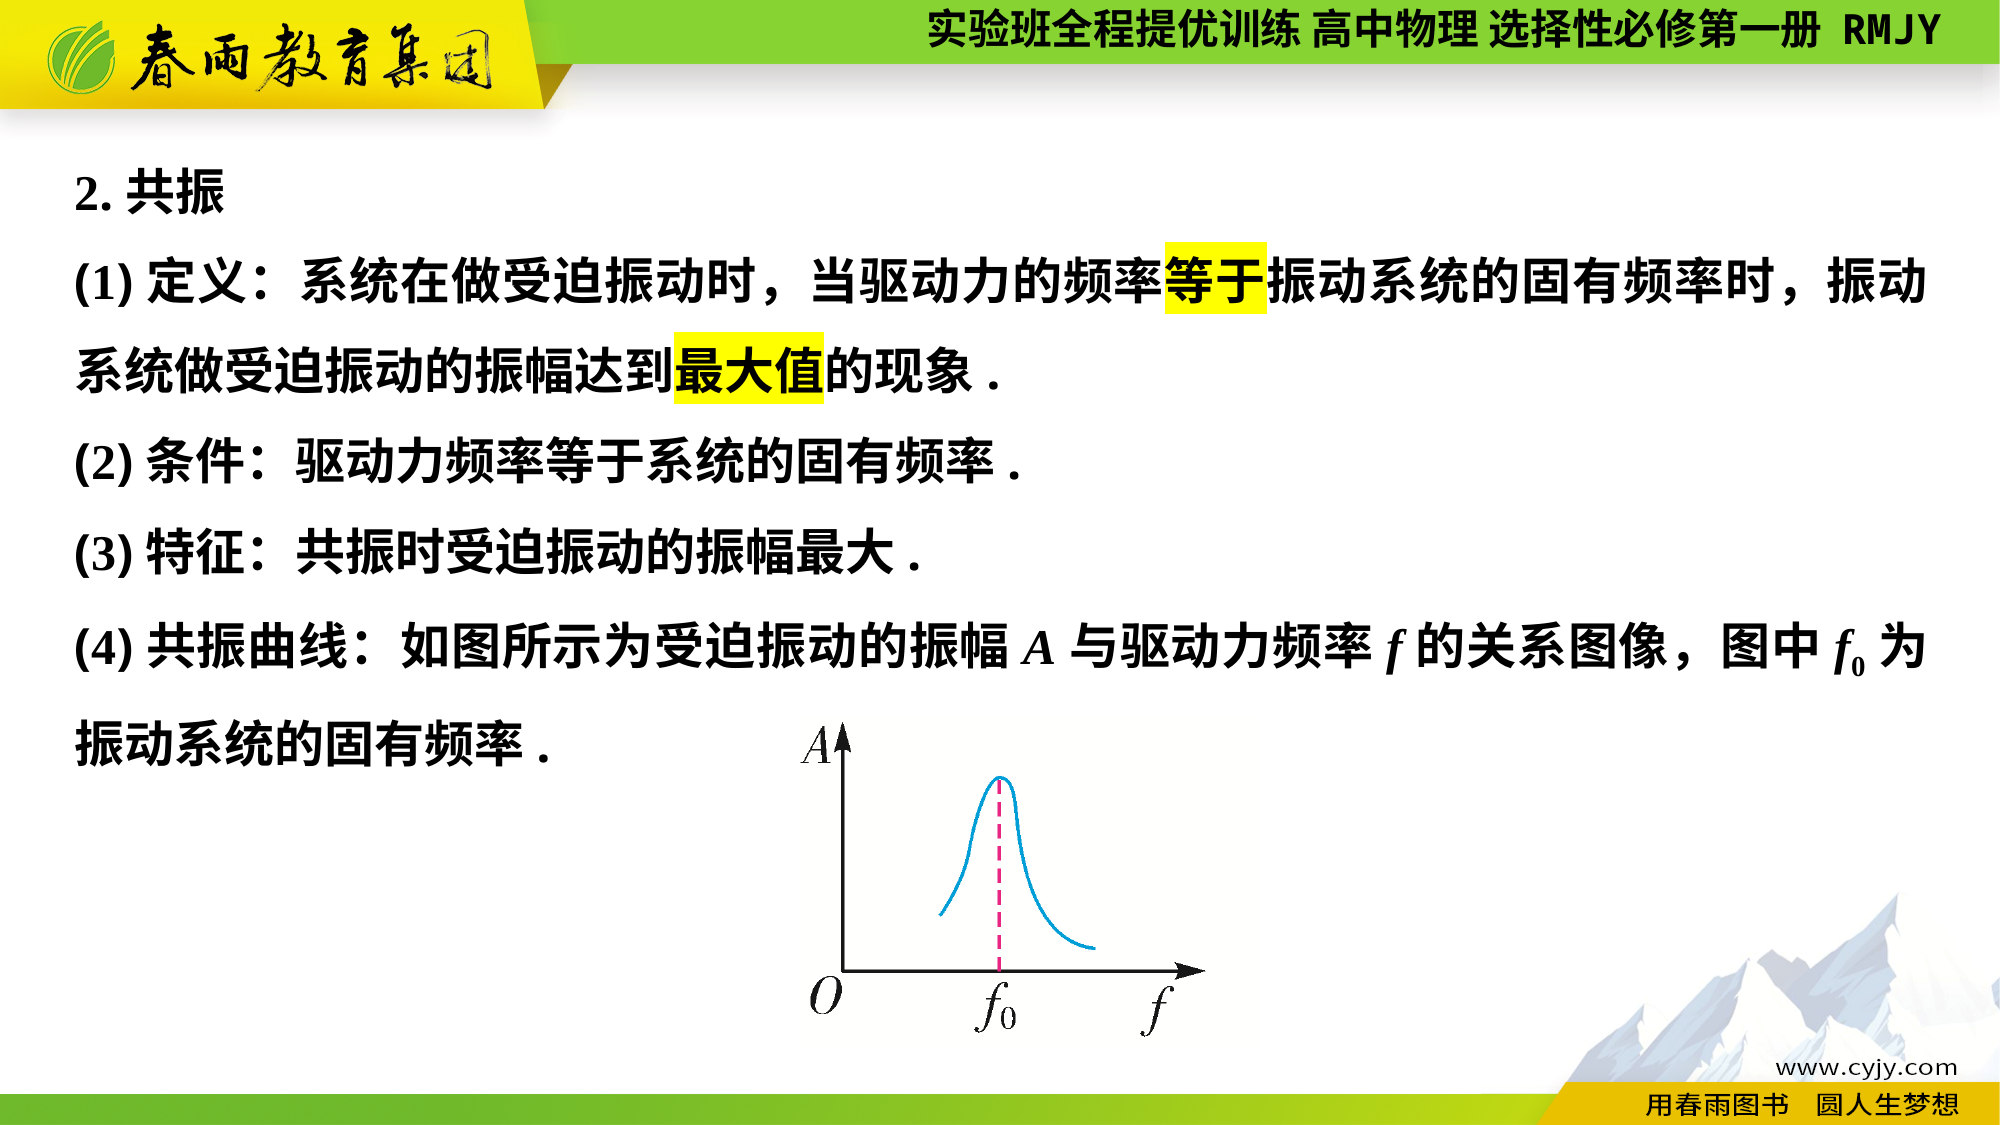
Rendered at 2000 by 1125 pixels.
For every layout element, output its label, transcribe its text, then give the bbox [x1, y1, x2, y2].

picture [0, 0, 2000, 1125]
list 2.共振 (1)定义：系统在做受迫振动时，当驱动力的频率等于振动系统的固有频率时，振动系统做受迫振动的振幅达到最大值的现象. (2)条件：驱动力频率等于系统的固有频率. (3)特征：共振时受迫振动的振幅最大. (4)共振曲线：如图所示为受迫振动的振幅A与驱动力频率f的关系图像，图中f0为振动系统的固有频率. [59, 122, 1944, 763]
